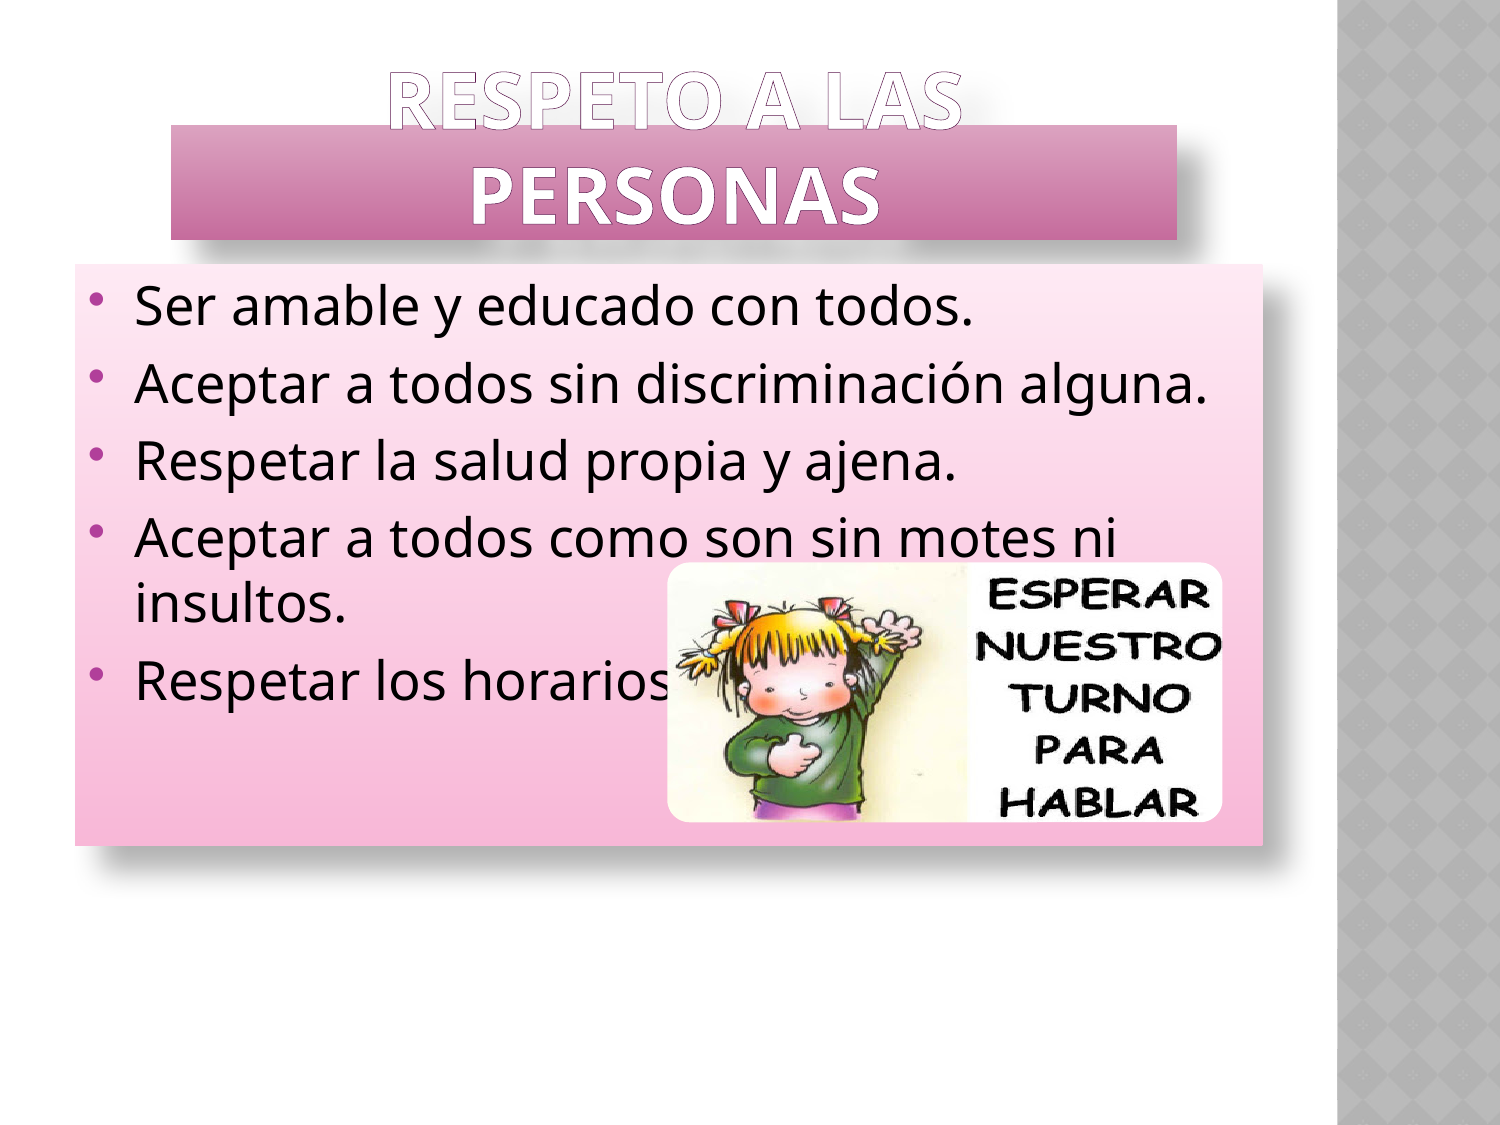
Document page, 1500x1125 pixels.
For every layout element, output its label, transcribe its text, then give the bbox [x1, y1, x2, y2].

picture [666, 561, 1223, 823]
title Respeto a las personas [170, 124, 1178, 241]
list Ser amable y educado con todos. Aceptar a todos sin discriminación alguna. Respetar la salud propia y ajena. Aceptar a todos como son sin motes ni insultos. Respetar los horarios. [74, 263, 1263, 847]
